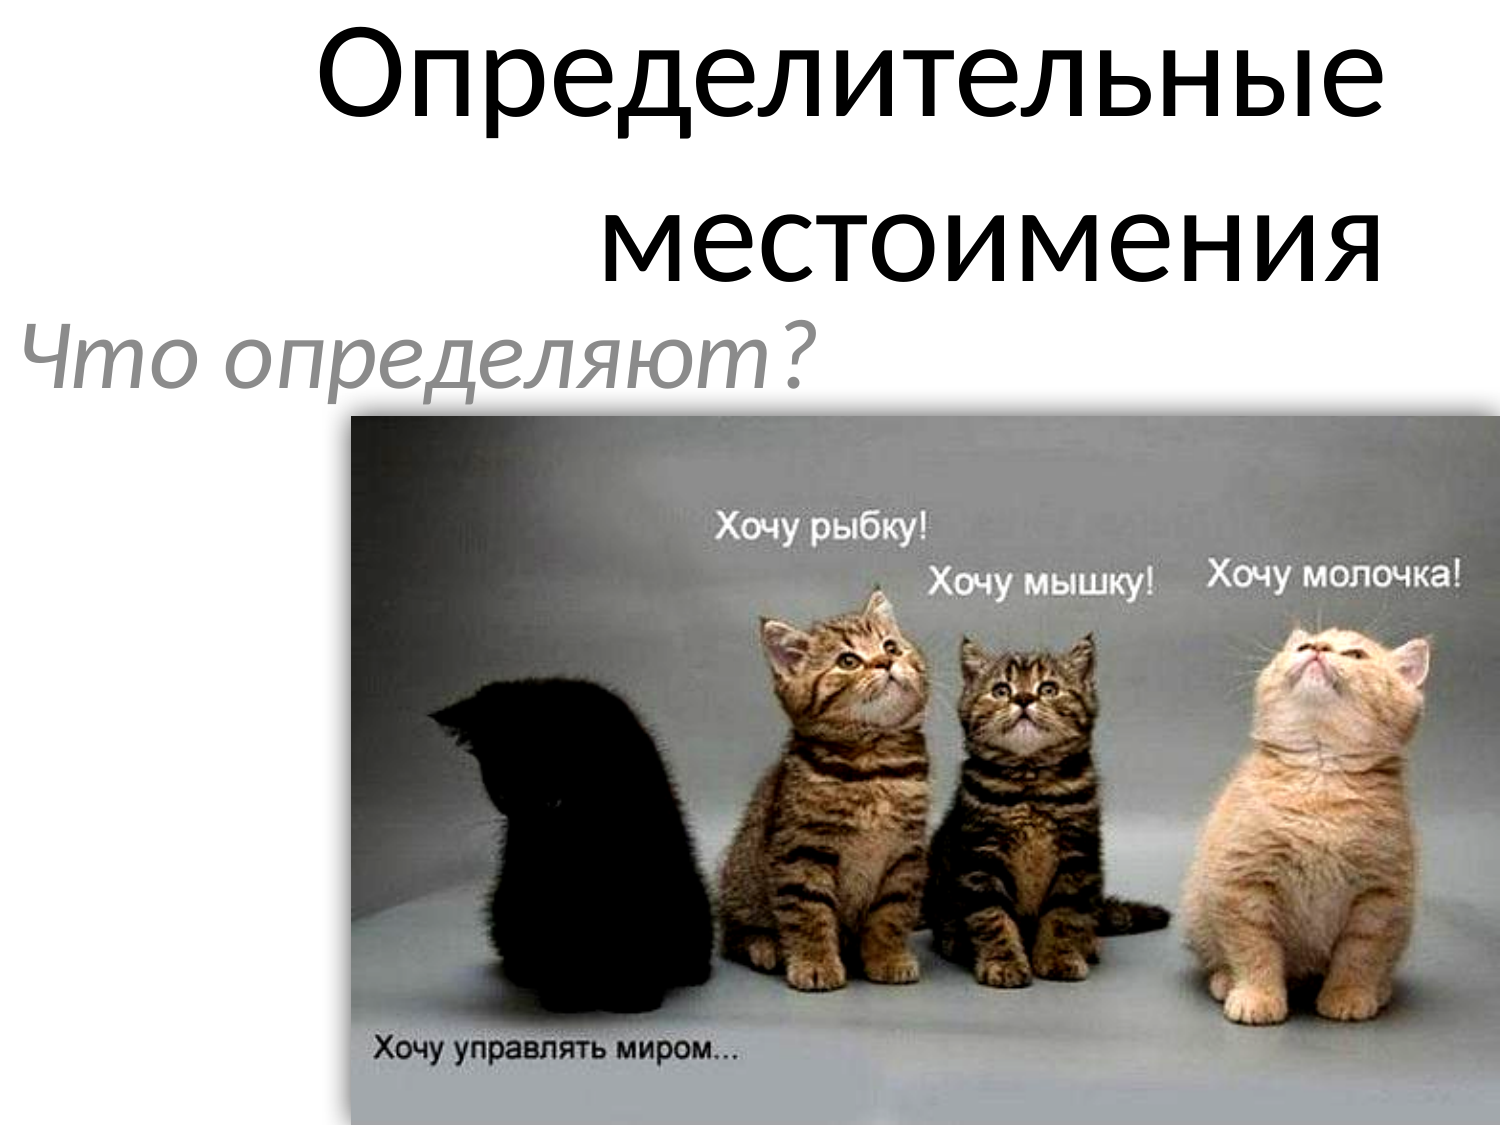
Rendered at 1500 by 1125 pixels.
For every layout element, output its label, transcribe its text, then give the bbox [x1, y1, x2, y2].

title Определительные местоимения [128, 23, 1404, 265]
subtitle Что определяют? [0, 281, 1050, 569]
picture [351, 416, 1500, 1125]
